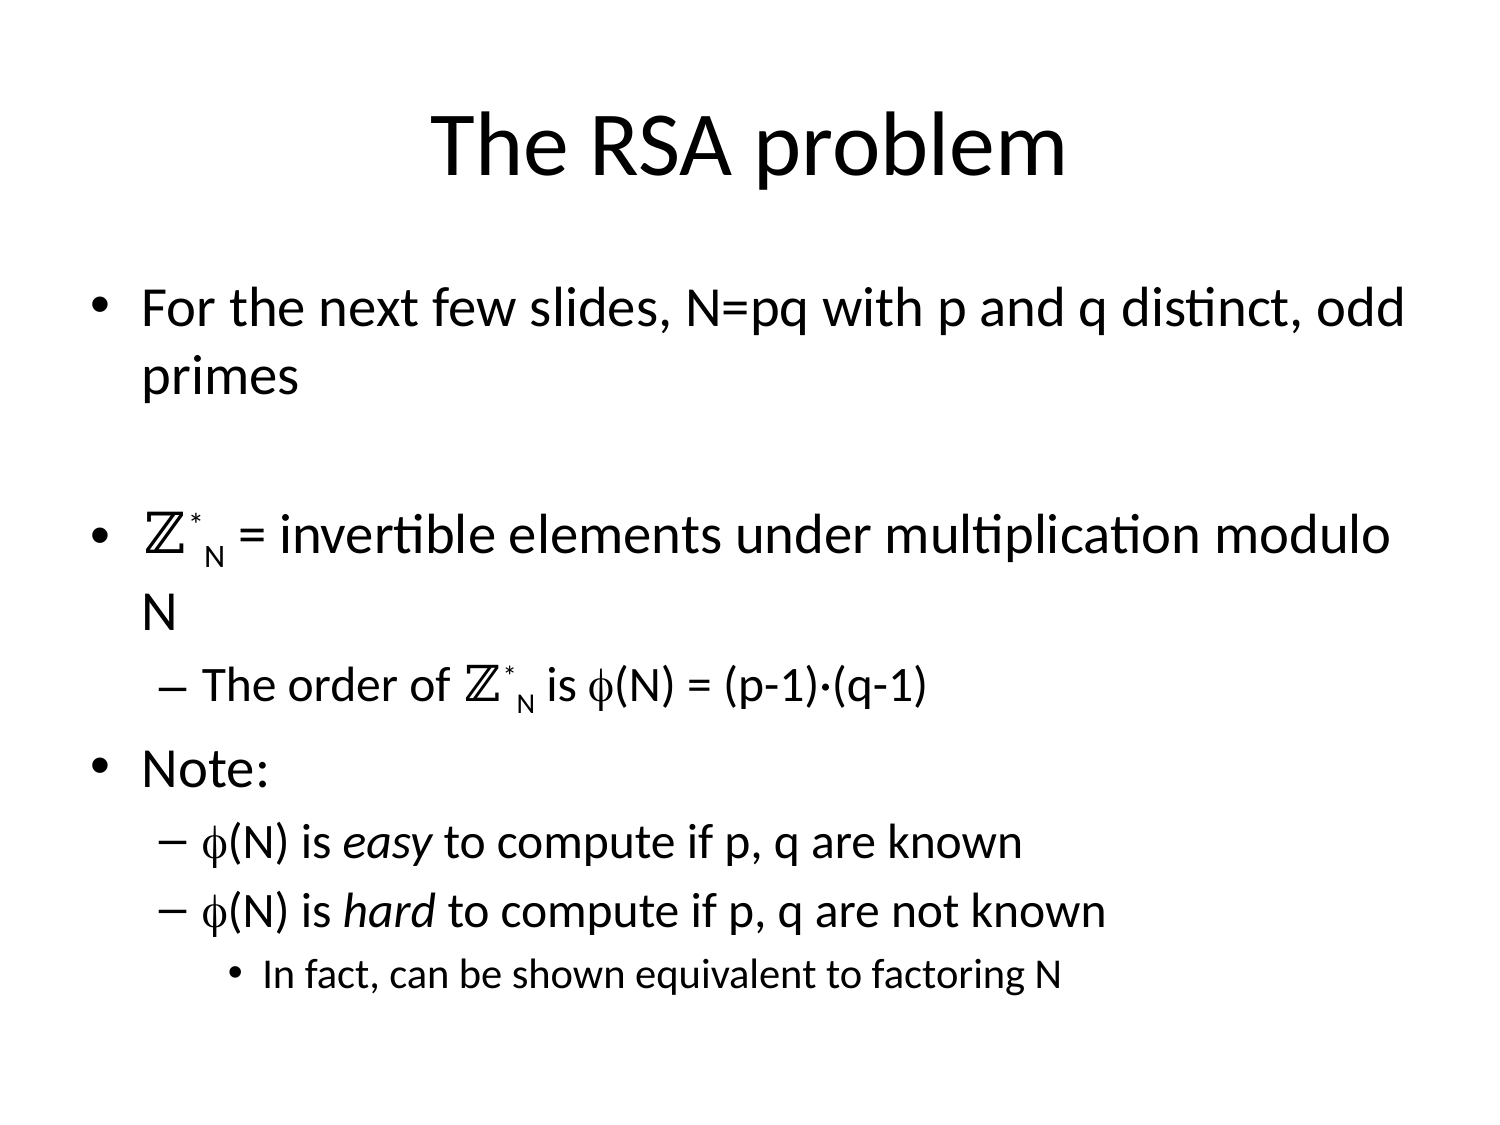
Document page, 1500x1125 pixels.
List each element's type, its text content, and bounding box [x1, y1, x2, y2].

list For the next few slides, N=pq with p and q distinct, odd primes ℤ*N = invertible elements under multiplication modulo N The order of ℤ*N is (N) = (p-1)·(q-1) Note: (N) is easy to compute if p, q are known (N) is hard to compute if p, q are not known In fact, can be shown equivalent to factoring N [75, 262, 1425, 1005]
title The RSA problem [75, 45, 1425, 233]
